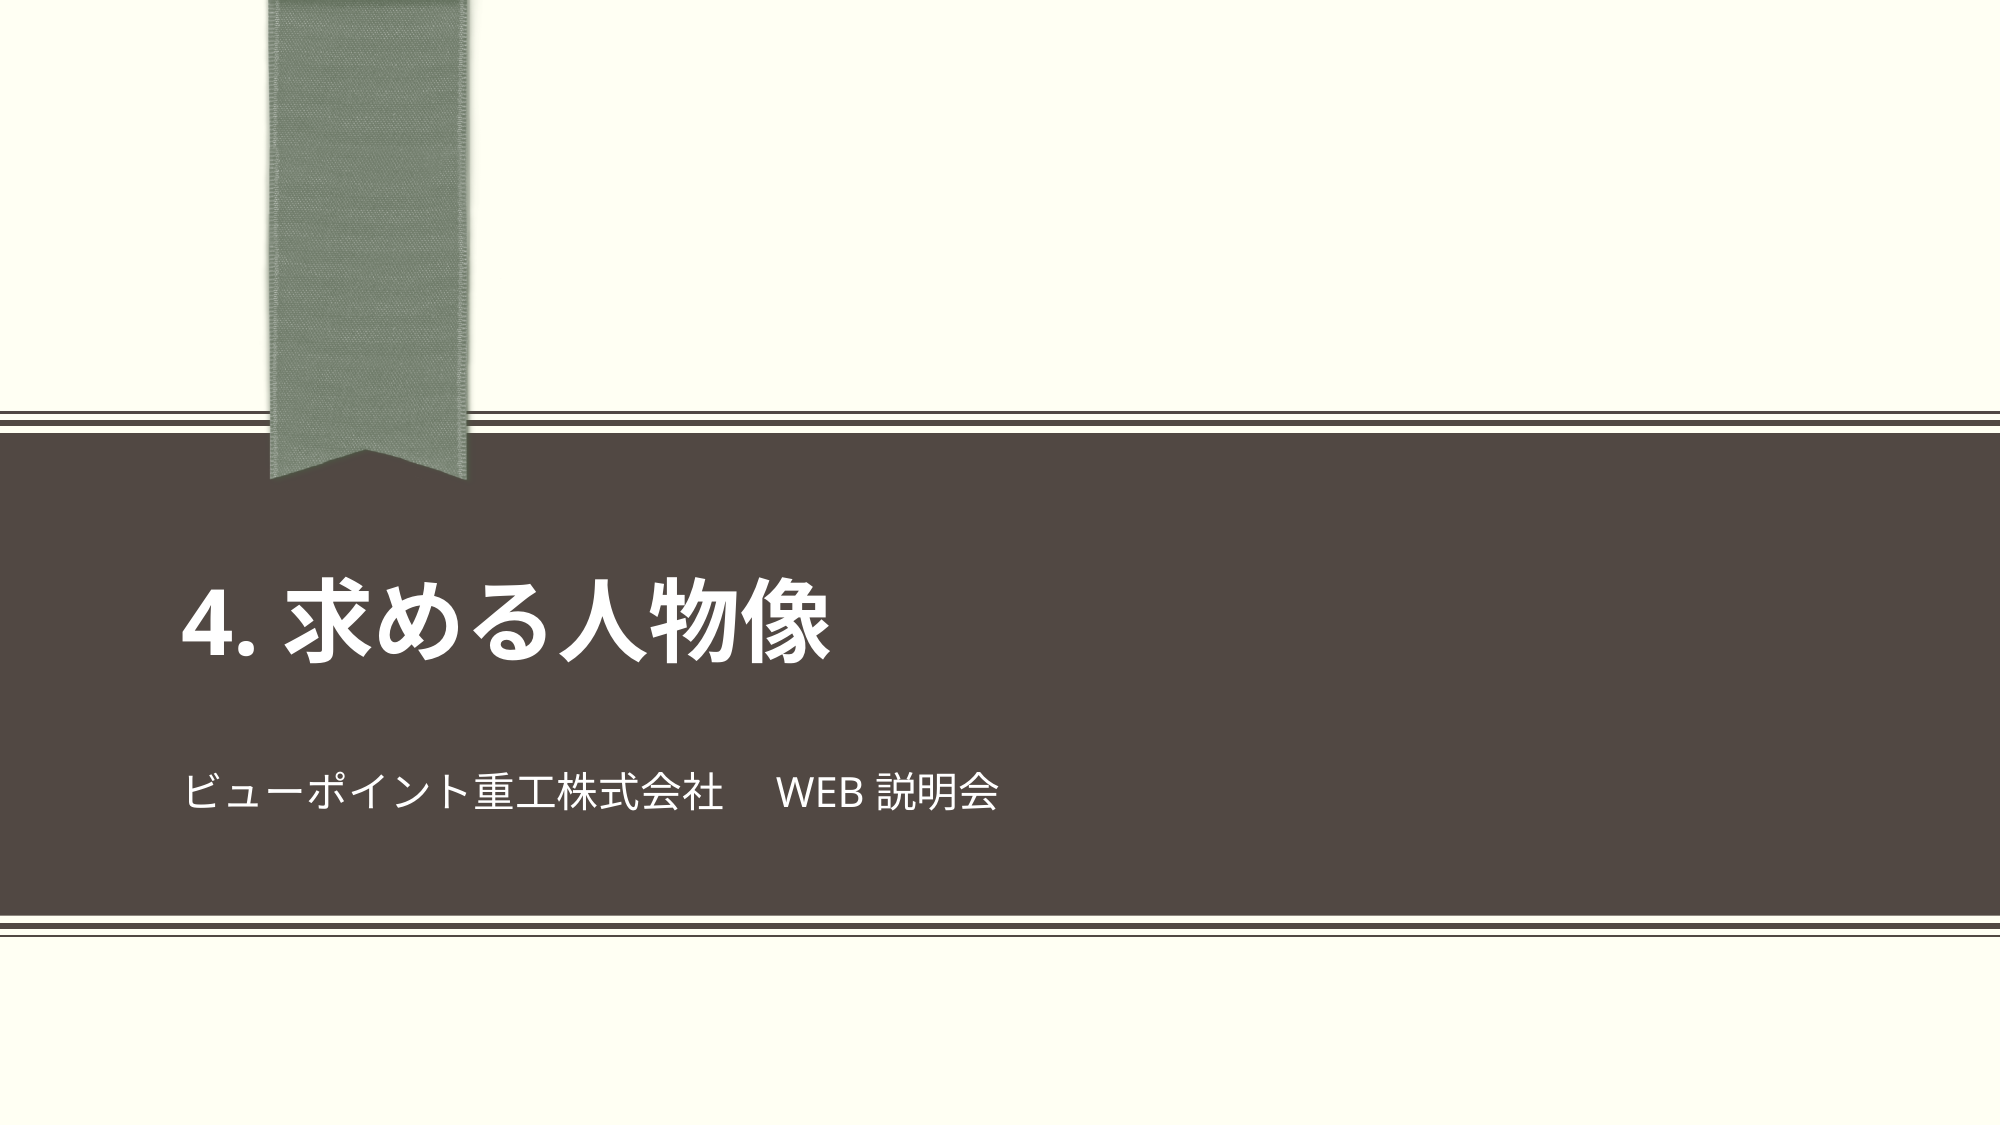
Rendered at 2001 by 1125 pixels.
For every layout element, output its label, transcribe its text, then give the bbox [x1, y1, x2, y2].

title 4.求める人物像 [181, 487, 1834, 763]
list ビューポイント重工株式会社 WEB説明会 [181, 763, 1834, 848]
